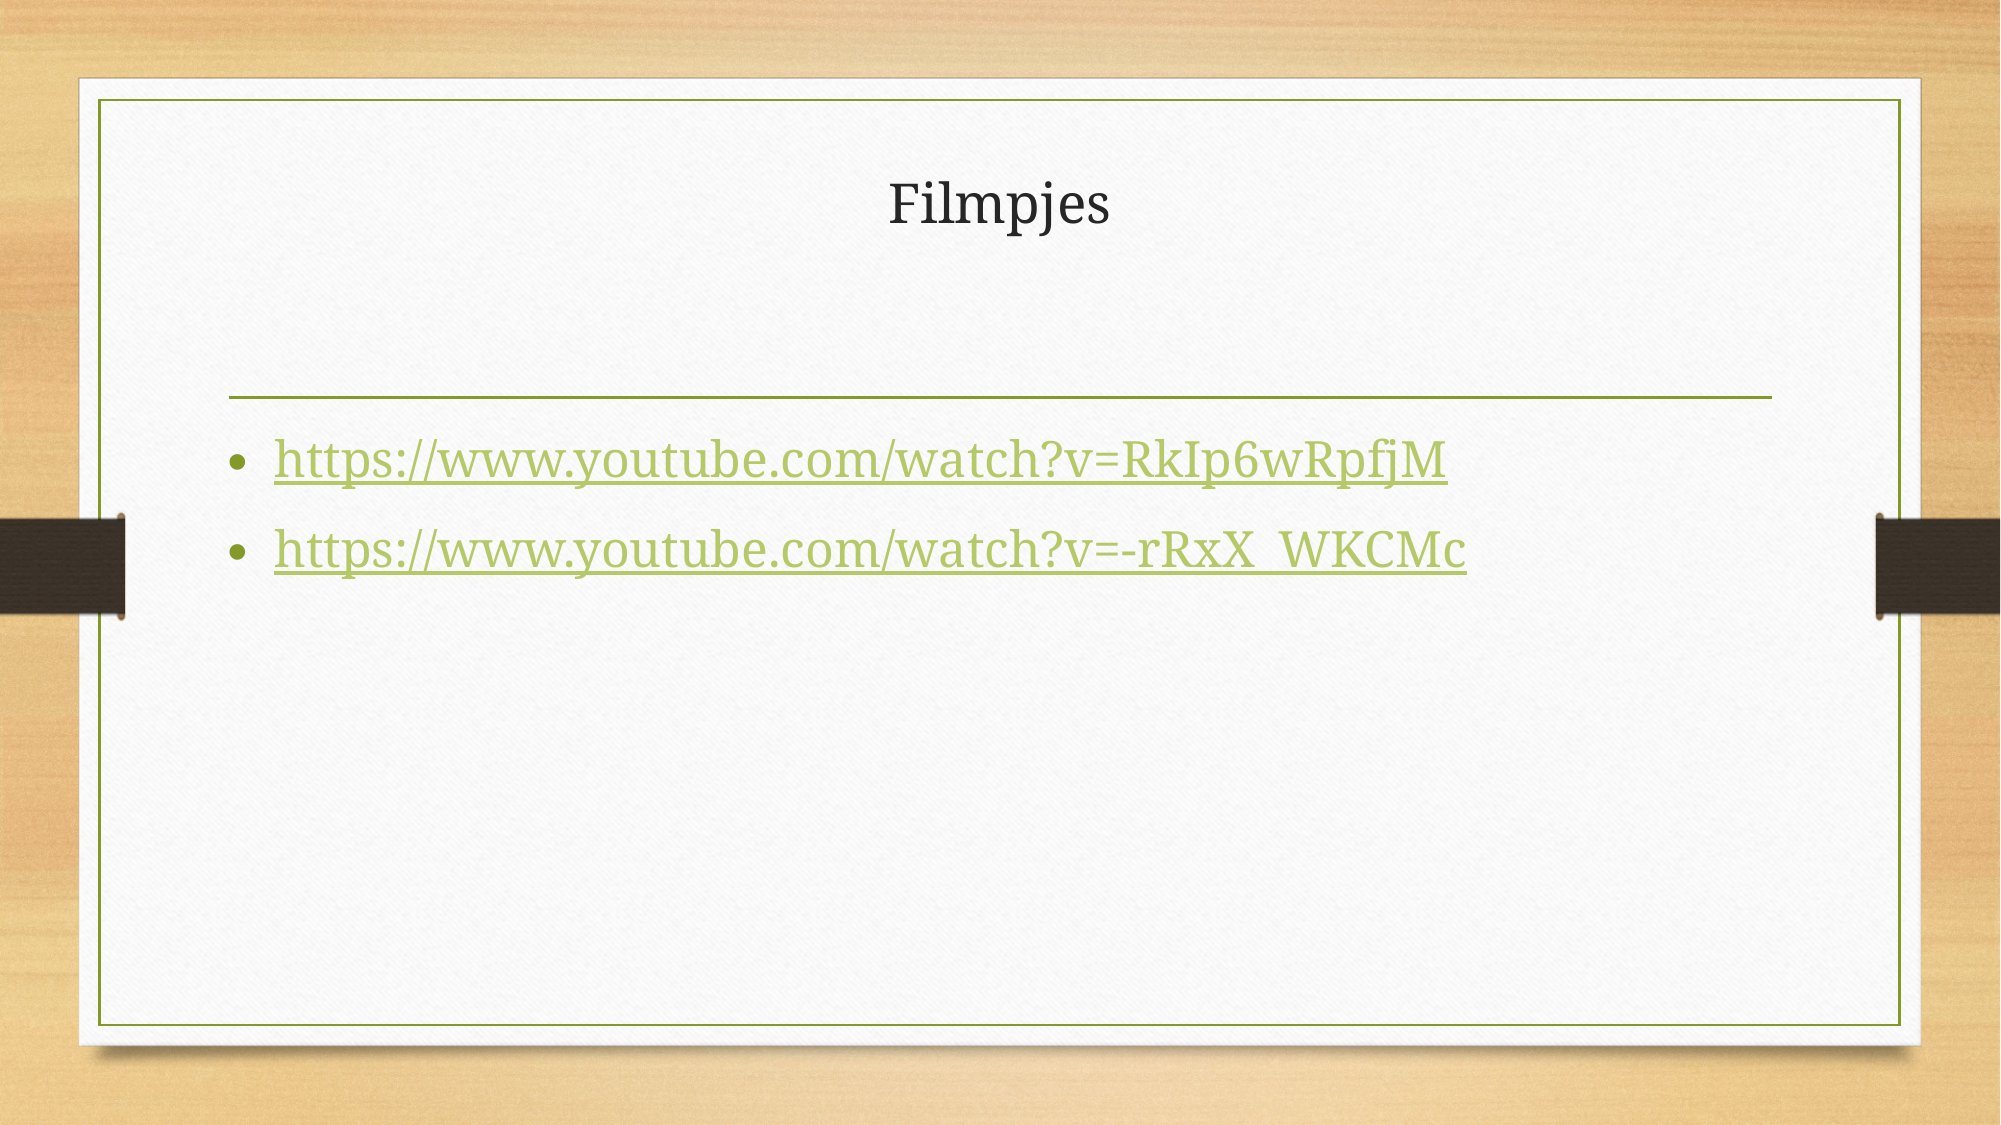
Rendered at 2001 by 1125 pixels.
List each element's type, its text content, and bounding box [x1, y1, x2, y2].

title Filmpjes [212, 161, 1788, 375]
list https://www.youtube.com/watch?v=RkIp6wRpfjM https://www.youtube.com/watch?v=-rRxX_WKCMc [212, 419, 1788, 964]
picture [0, 0, 2001, 1125]
